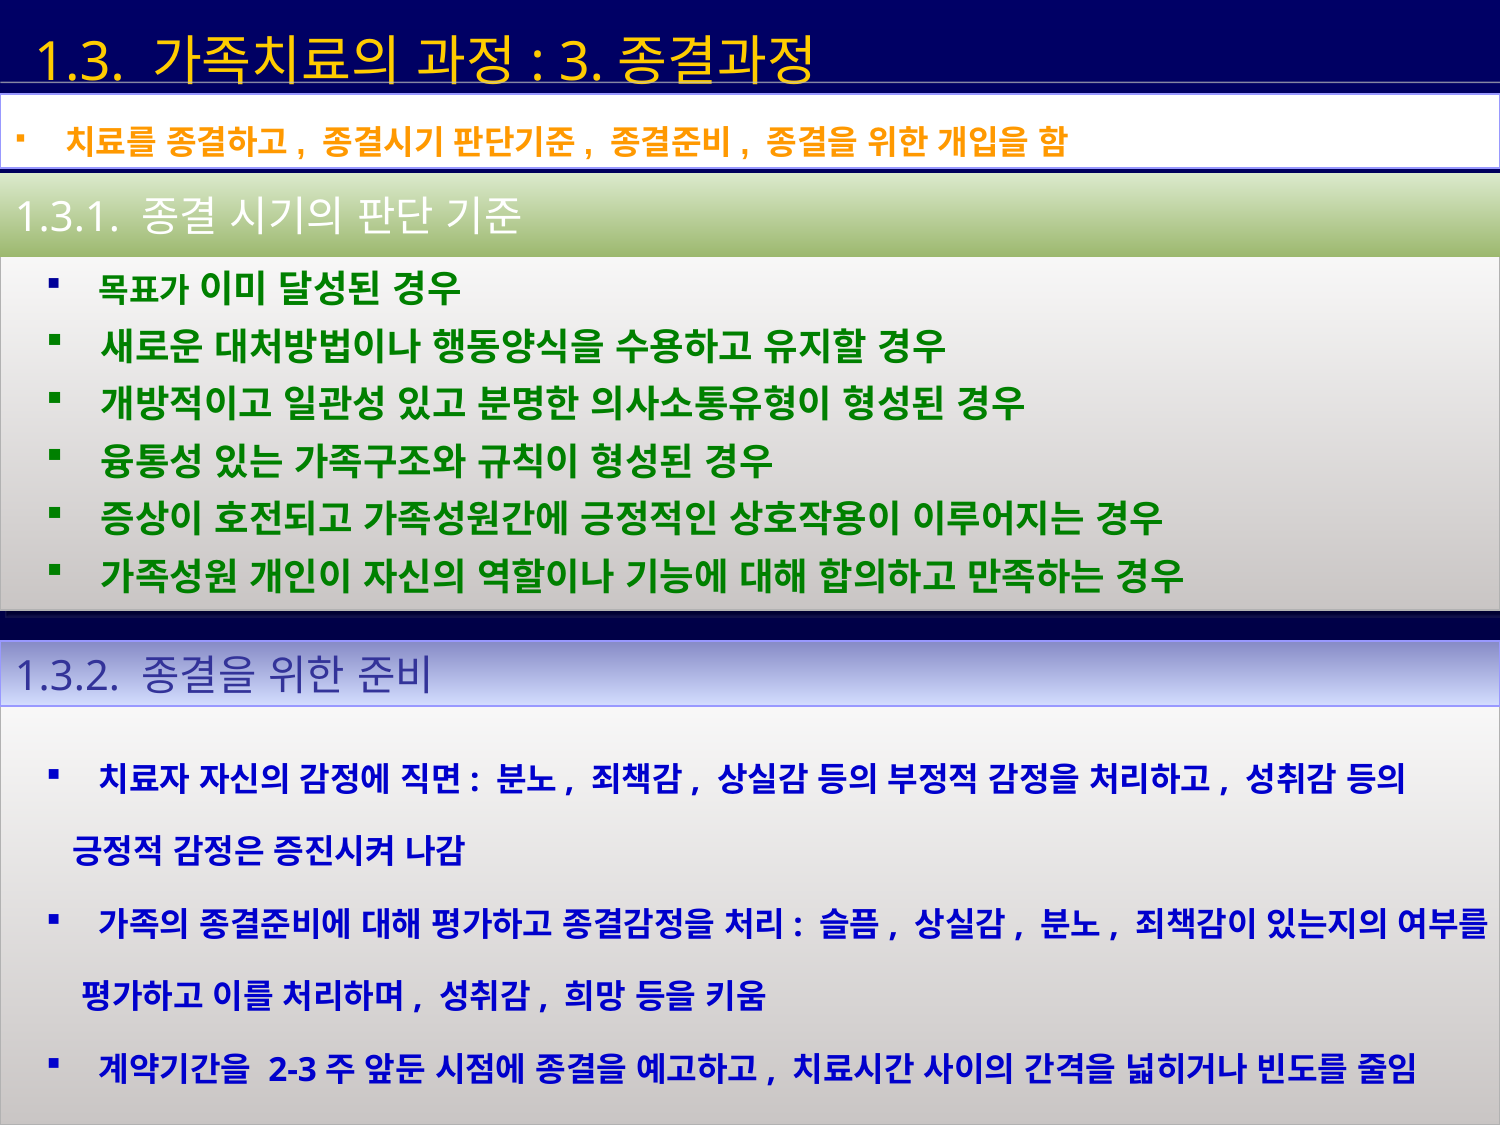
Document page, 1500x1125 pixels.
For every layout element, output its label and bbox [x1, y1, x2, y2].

text_box [0, 18, 1500, 1125]
